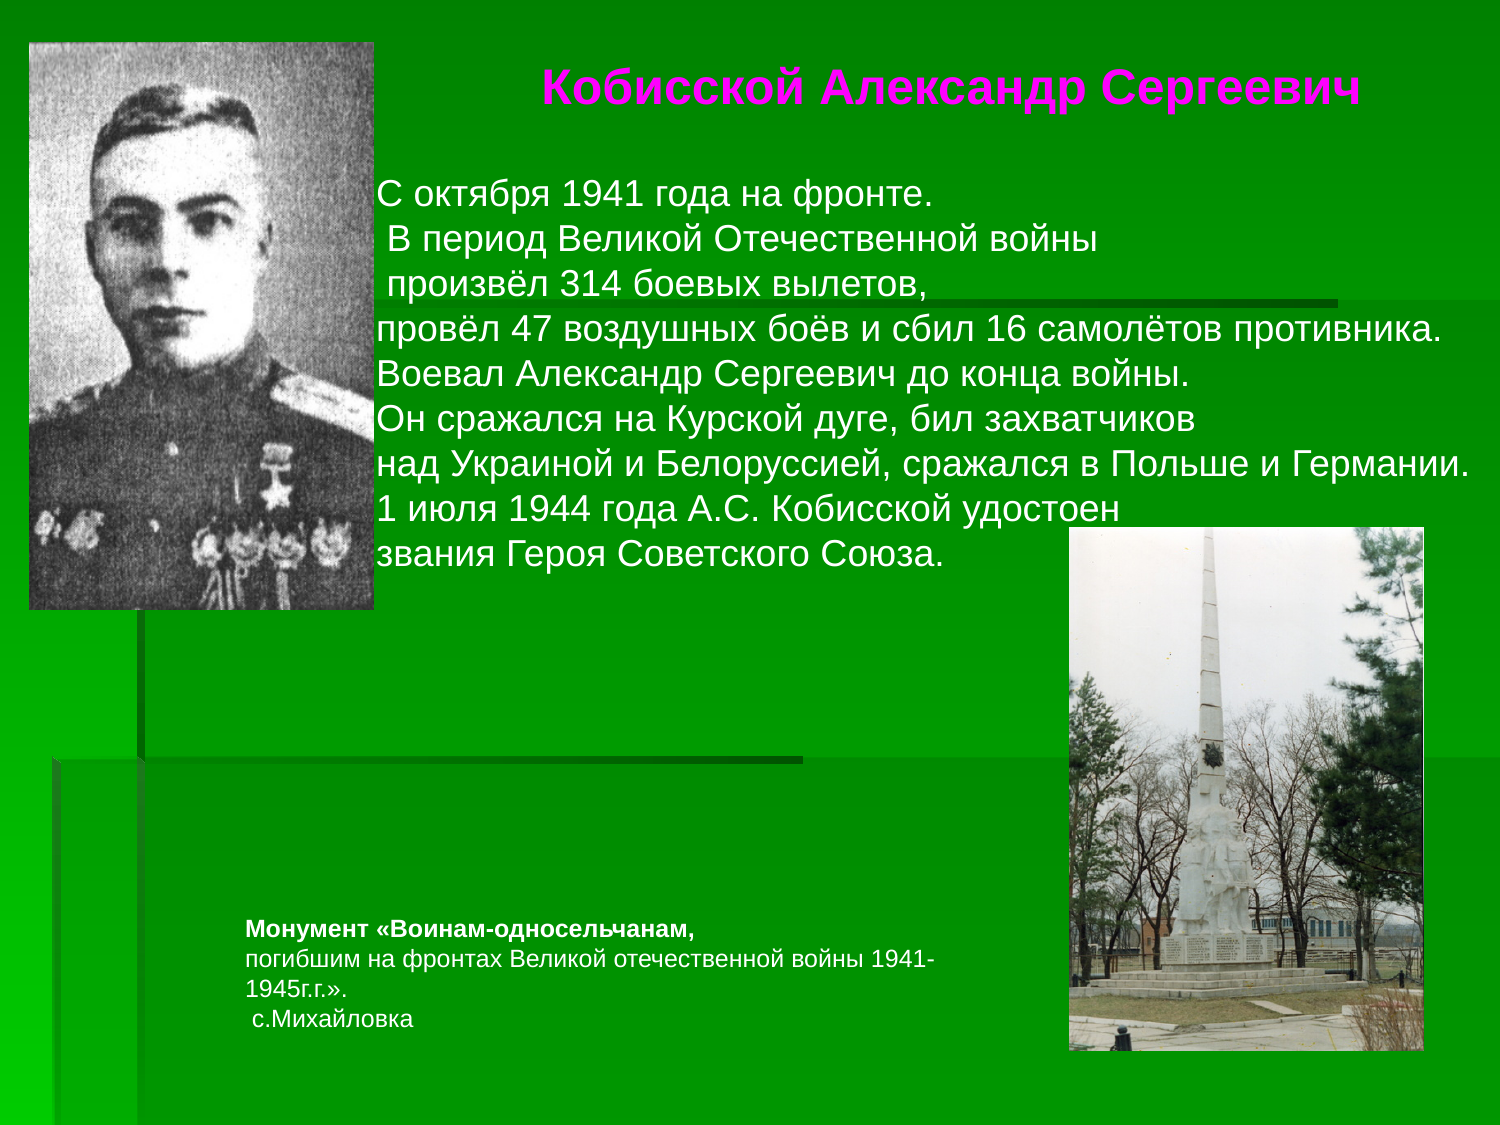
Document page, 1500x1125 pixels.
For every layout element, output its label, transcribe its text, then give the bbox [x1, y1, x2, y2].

text_box С октября 1941 года на фронте. В период Великой Отечественной войны произвёл 314 боевых вылетов, провёл 47 воздушных боёв и сбил 16 самолётов противника. Воевал Александр Сергеевич до конца войны. Он сражался на Курской дуге, бил захватчиков над Украиной и Белоруссией, сражался в Польше и Германии. 1 июля 1944 года А.С. Кобисской удостоен звания Героя Советского Союза. [379, 161, 1497, 581]
text_box Кобисской Александр Сергеевич [526, 47, 1391, 123]
picture [29, 42, 374, 610]
text_box Монумент «Воинам-односельчанам, погибшим на фронтах Великой отечественной войны 1941-1945г.г.». с.Михайловка [230, 904, 981, 1040]
picture [1068, 526, 1424, 1051]
